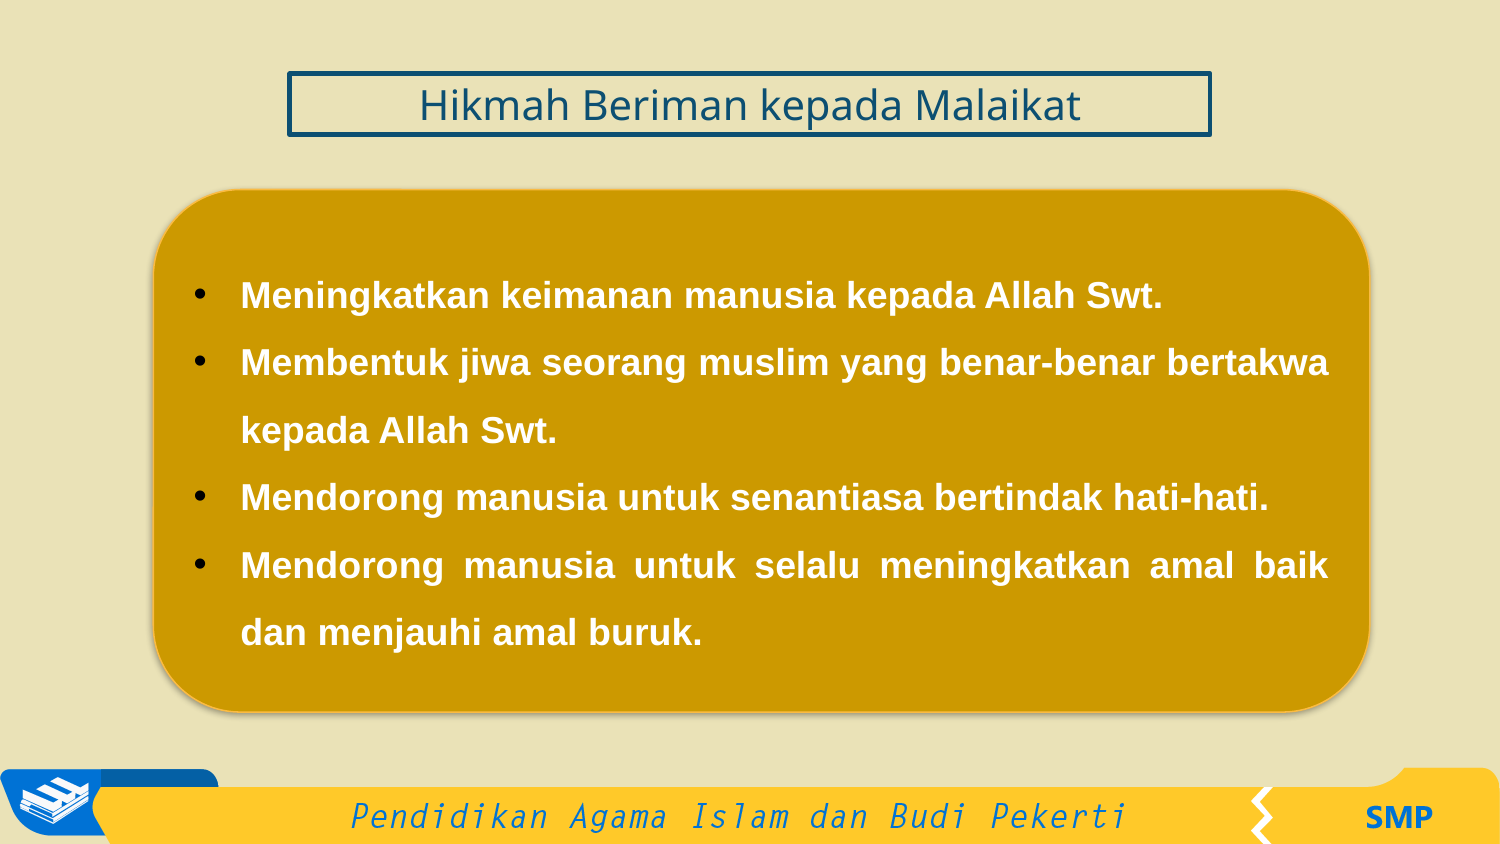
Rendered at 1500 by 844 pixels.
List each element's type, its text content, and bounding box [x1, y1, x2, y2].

picture [0, 766, 1500, 844]
text_box Hikmah Beriman kepada Malaikat [289, 73, 1211, 135]
text_box Meningkatkan keimanan manusia kepada Allah Swt. Membentuk jiwa seorang muslim yang benar-benar bertakwa kepada Allah Swt. Mendorong manusia untuk senantiasa bertindak hati-hati. Mendorong manusia untuk selalu meningkatkan amal baik dan menjauhi amal buruk. [152, 188, 1371, 713]
